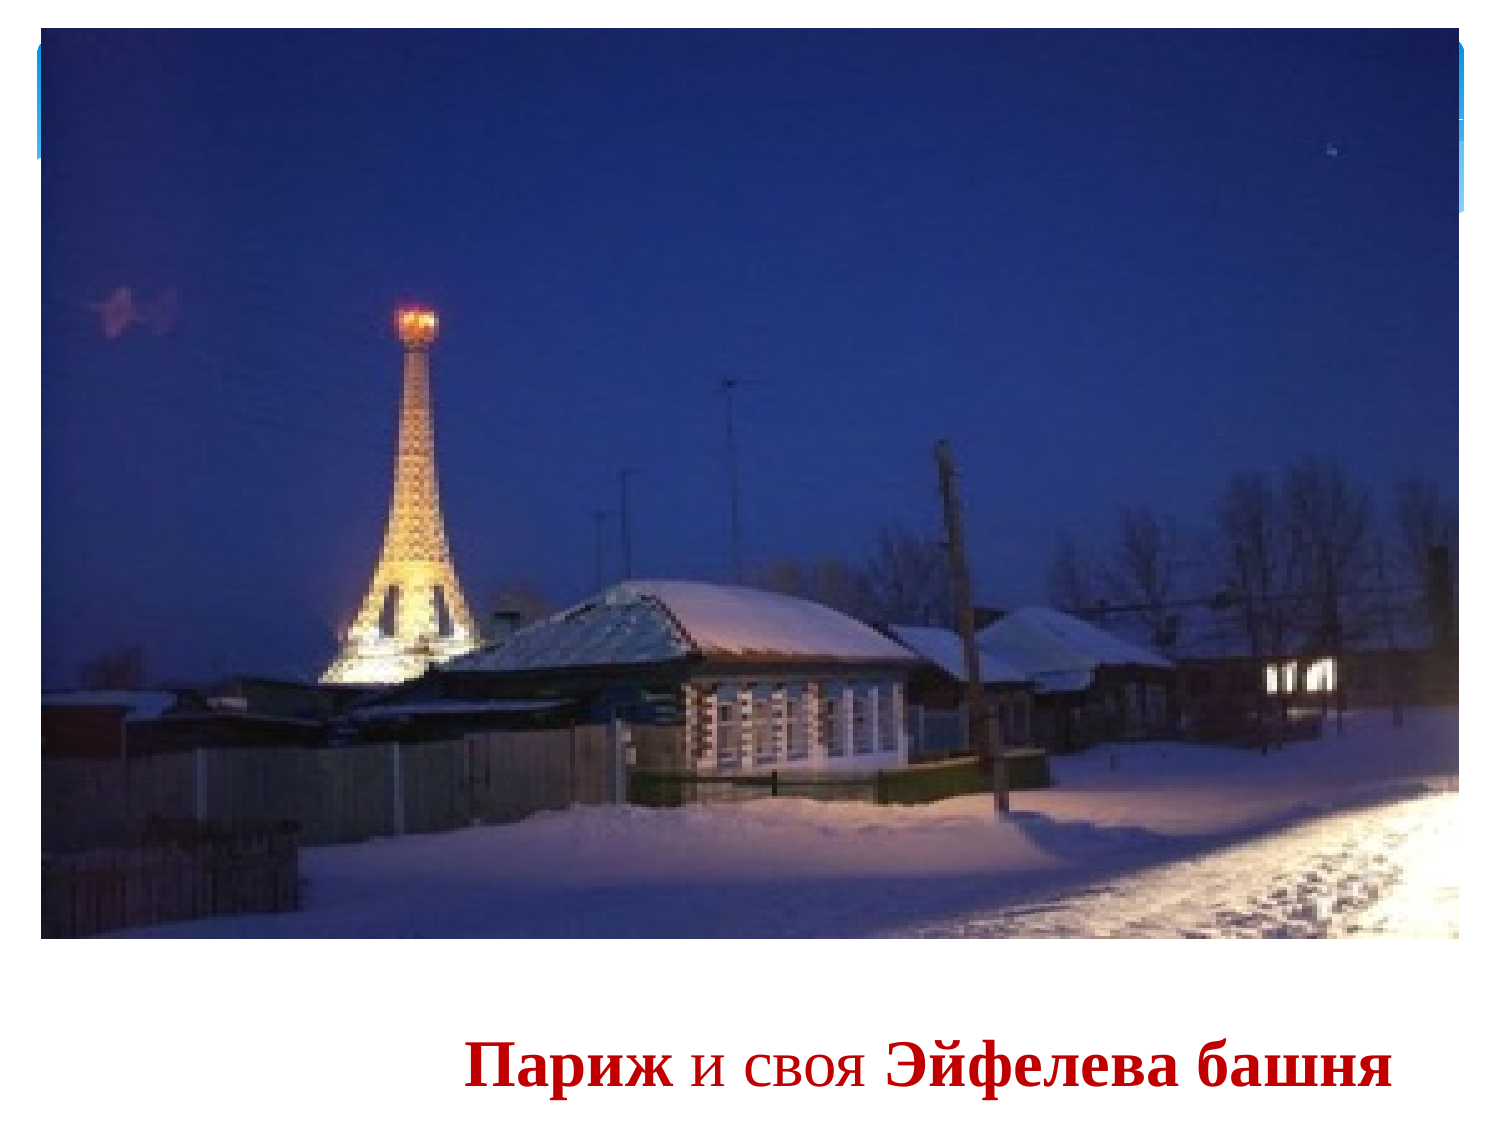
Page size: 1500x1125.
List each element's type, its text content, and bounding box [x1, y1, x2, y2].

picture [41, 28, 1459, 939]
text_box Париж и своя Эйфелева башня [449, 948, 1410, 1107]
